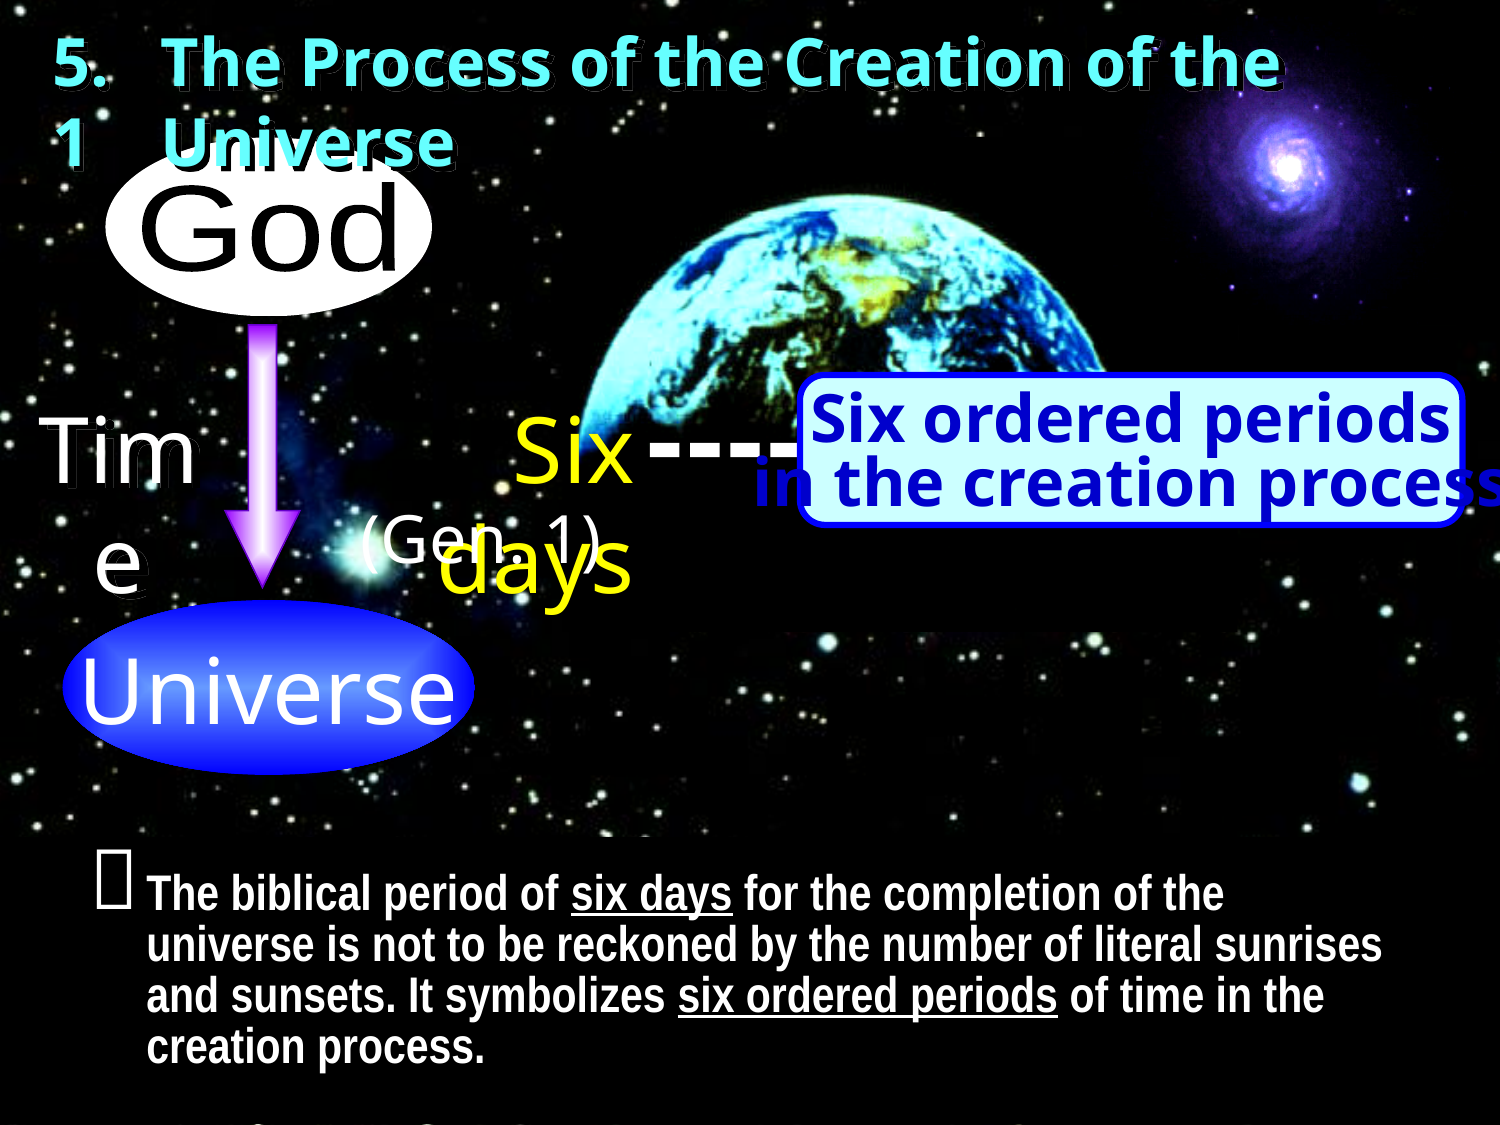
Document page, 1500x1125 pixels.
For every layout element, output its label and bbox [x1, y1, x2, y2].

text_box [0, 0, 1500, 1125]
text_box [105, 137, 433, 317]
text_box [37, 12, 1351, 108]
text_box [74, 862, 1413, 1082]
